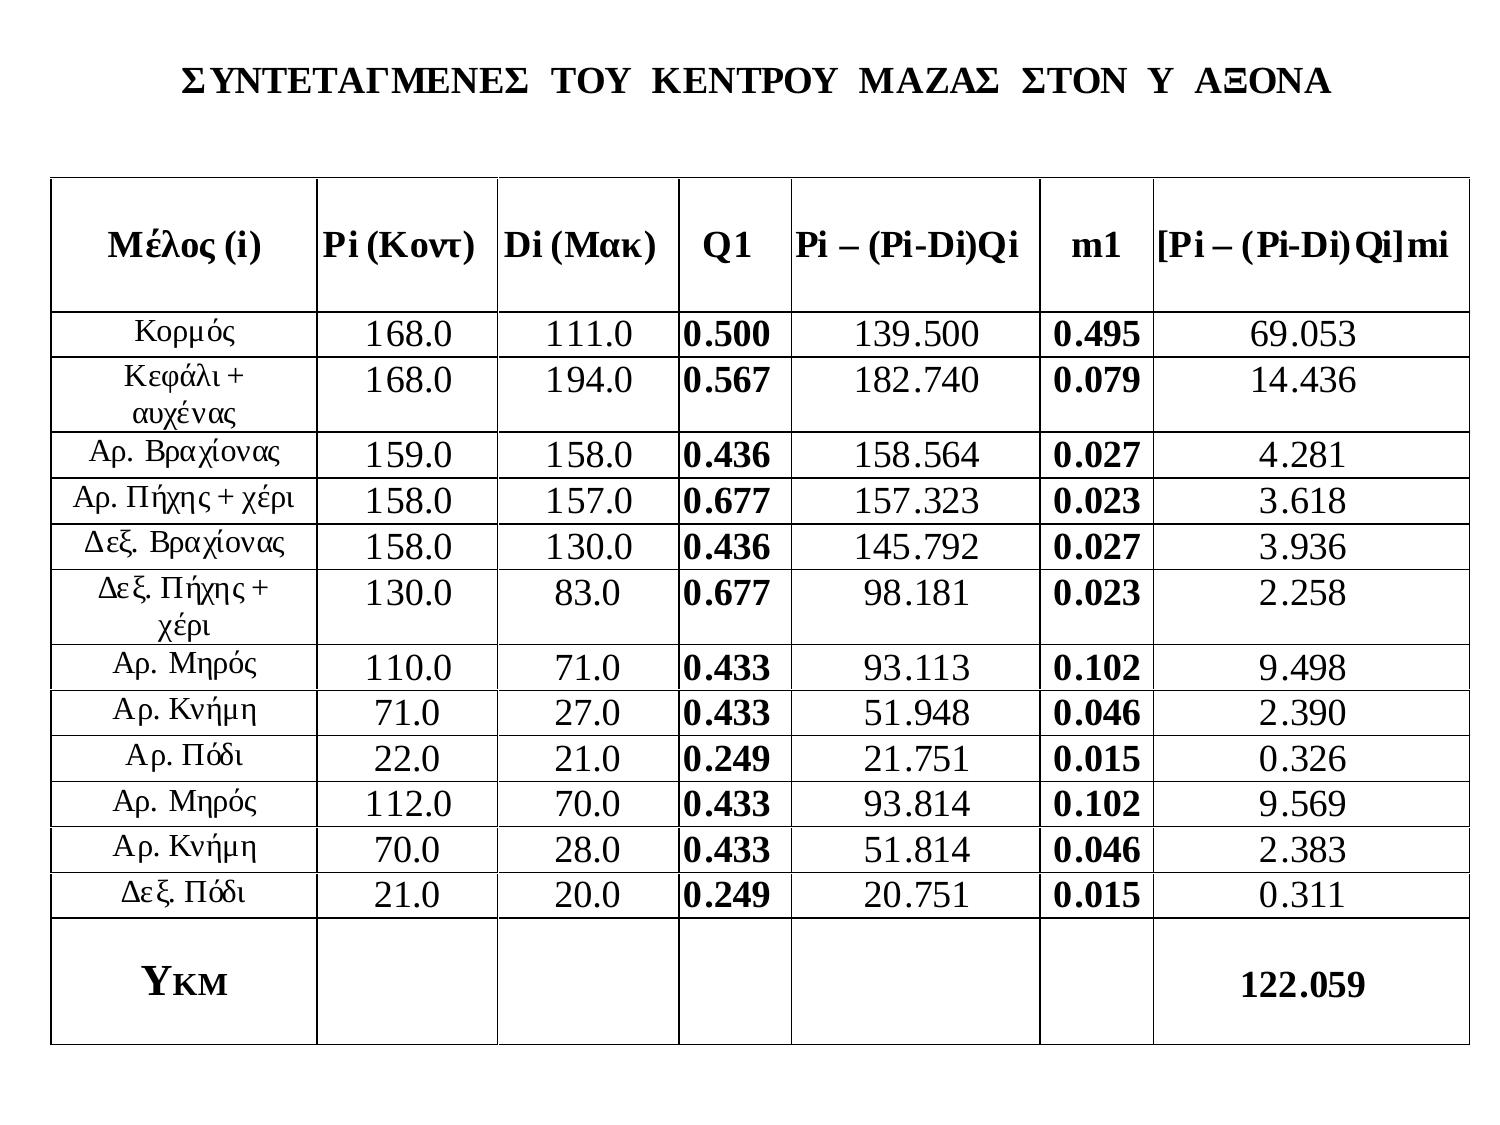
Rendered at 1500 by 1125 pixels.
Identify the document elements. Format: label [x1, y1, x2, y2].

text_box [0, 0, 1500, 1125]
